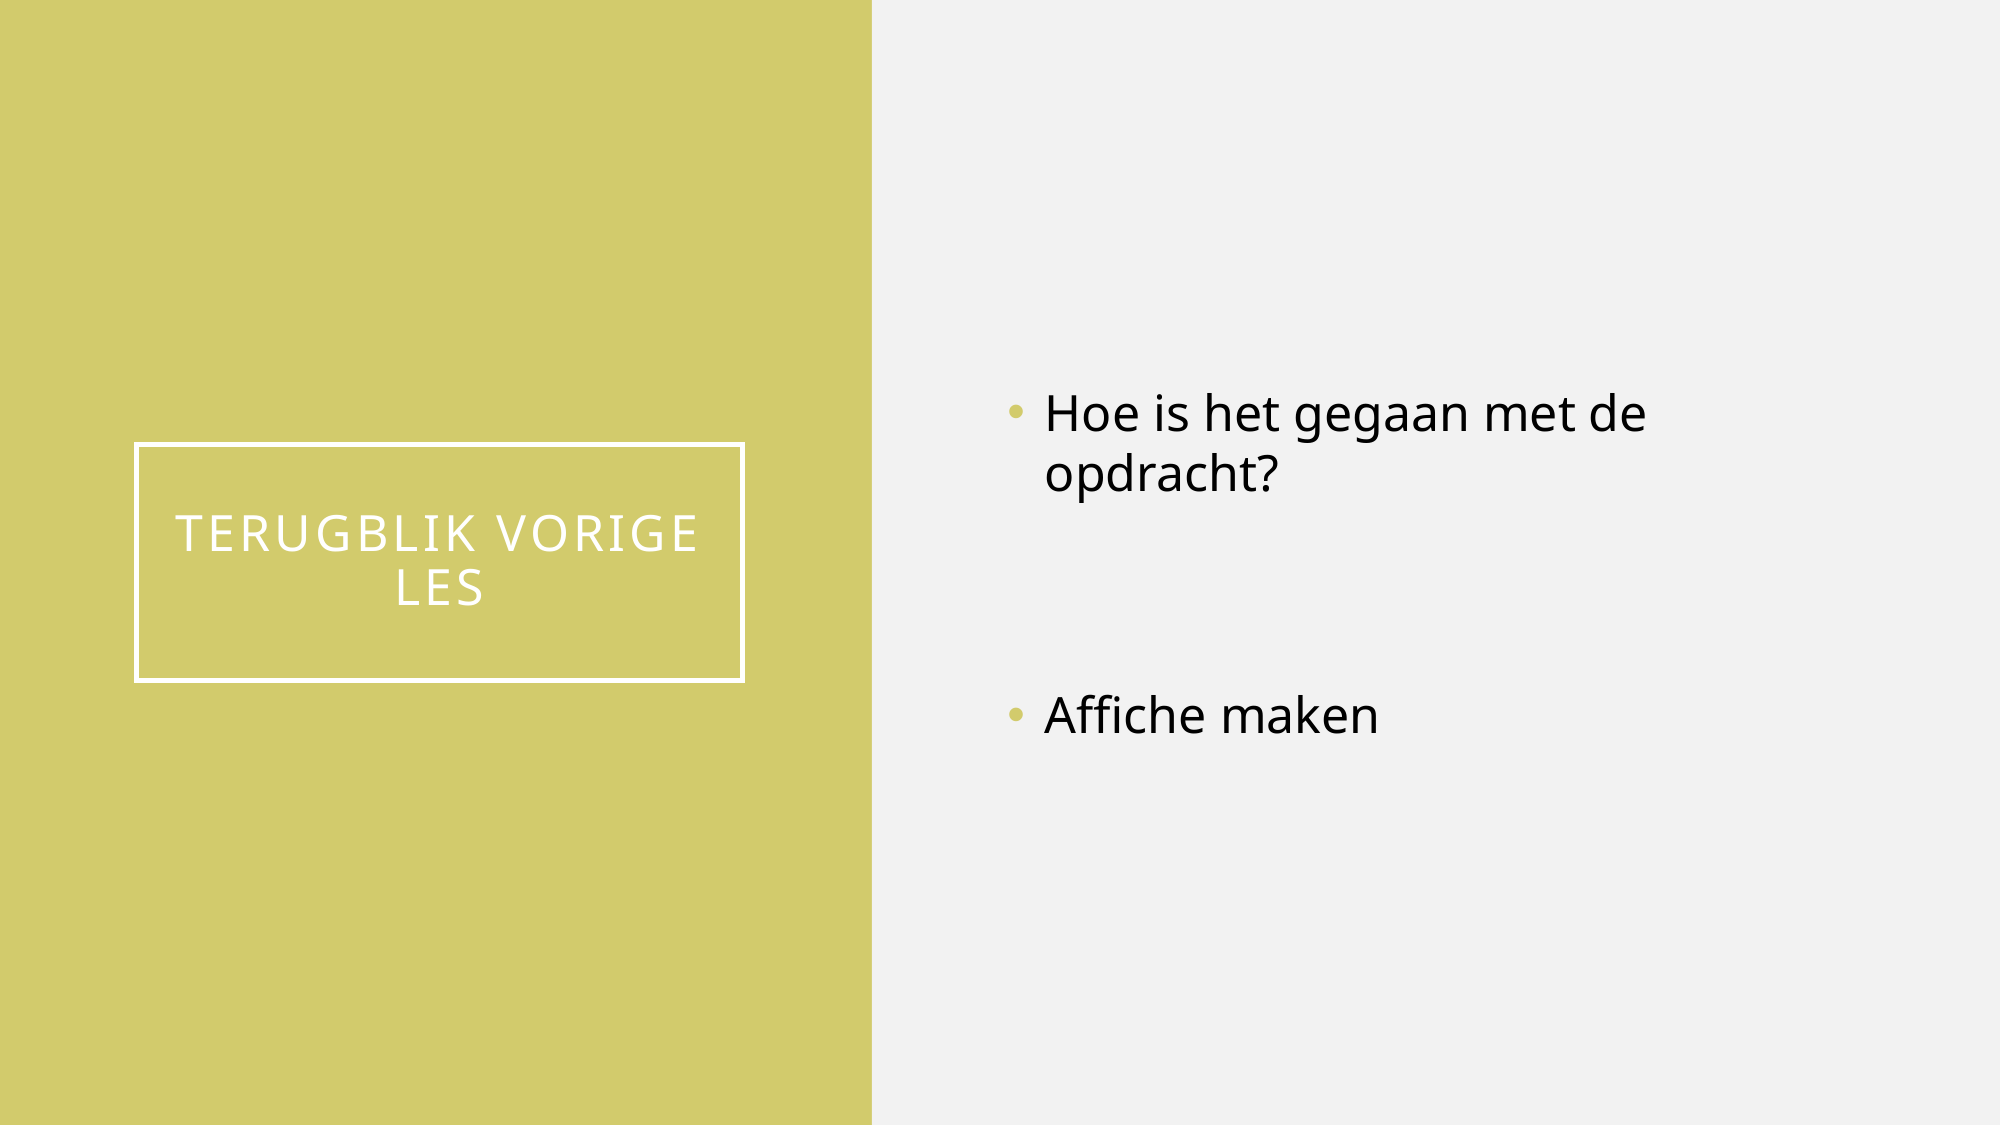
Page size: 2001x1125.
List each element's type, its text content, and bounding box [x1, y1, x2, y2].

text_box [871, 0, 2000, 1125]
title Terugblik vorige les [134, 442, 745, 683]
list Hoe is het gegaan met de opdracht? Affiche maken [992, 131, 1880, 994]
